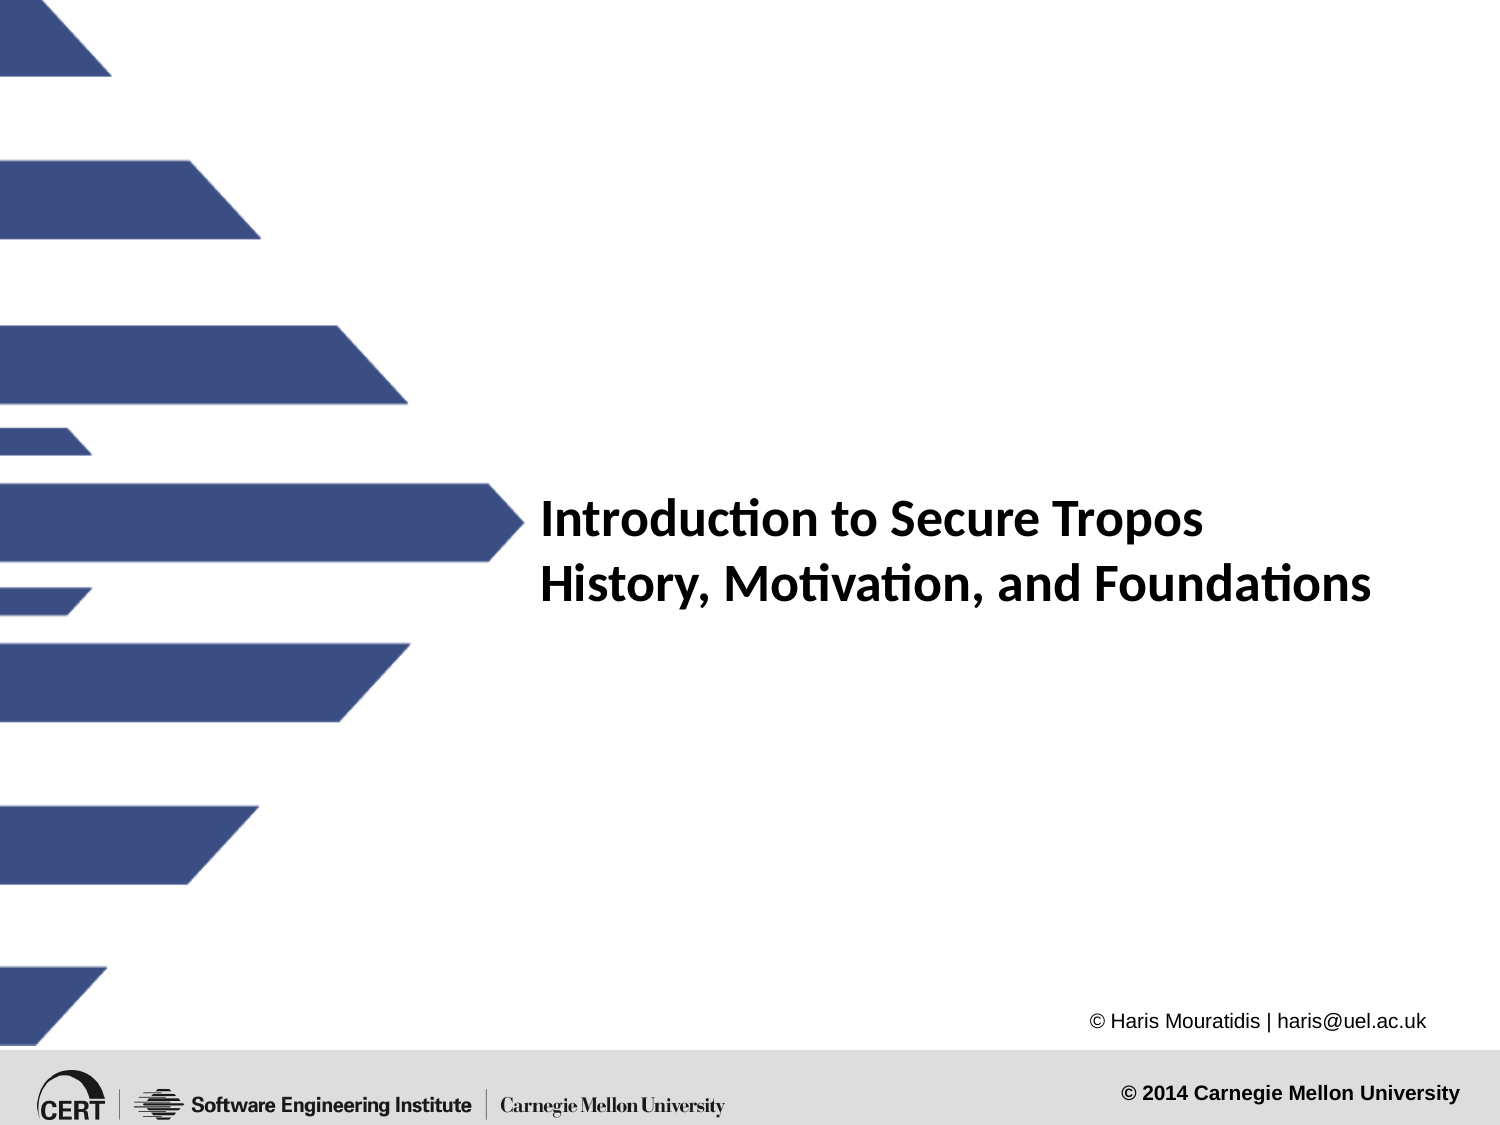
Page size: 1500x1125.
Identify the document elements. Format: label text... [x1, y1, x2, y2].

picture [0, 0, 525, 1046]
picture [37, 1069, 725, 1122]
text_box © Haris Mouratidis | haris@uel.ac.uk [1074, 999, 1500, 1048]
title Introduction to Secure Tropos History, Motivation, and Foundations [524, 474, 1426, 688]
